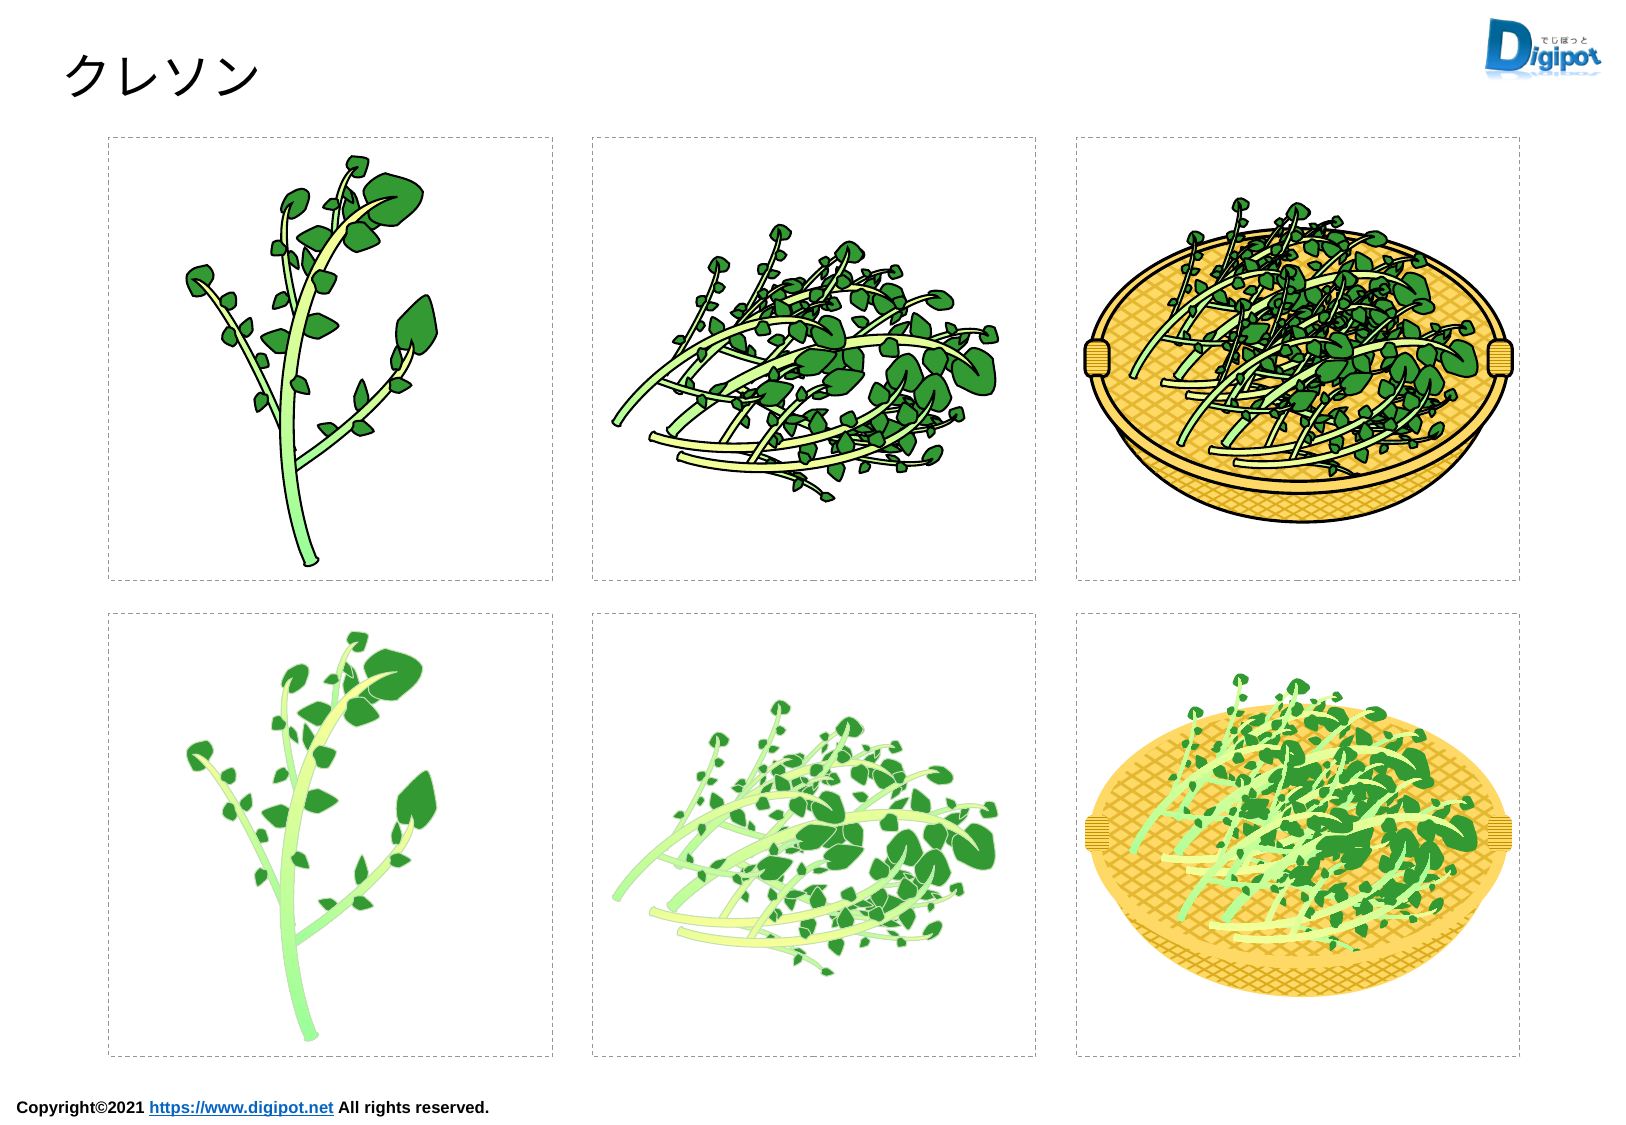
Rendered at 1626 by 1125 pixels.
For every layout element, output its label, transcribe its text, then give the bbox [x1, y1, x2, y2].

picture [1485, 18, 1602, 82]
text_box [1084, 207, 1513, 522]
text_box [185, 628, 440, 1042]
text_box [590, 240, 998, 502]
text_box クレソン [46, 38, 277, 113]
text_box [590, 715, 998, 977]
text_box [1084, 682, 1513, 998]
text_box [185, 153, 440, 567]
